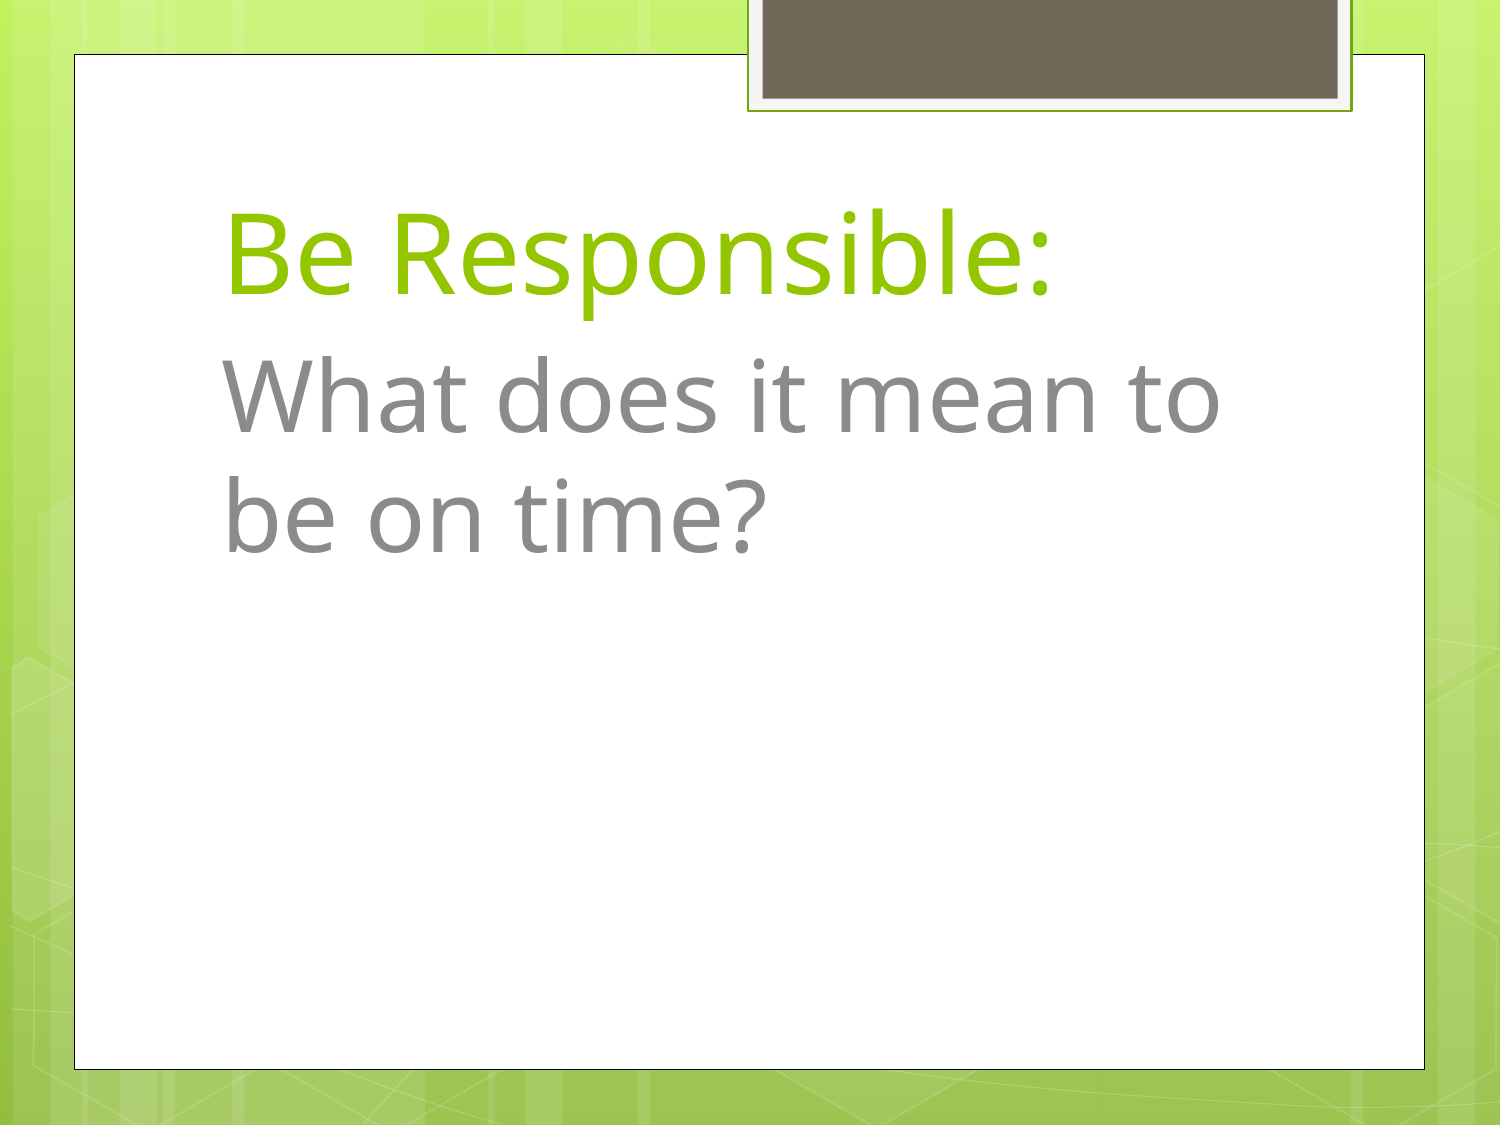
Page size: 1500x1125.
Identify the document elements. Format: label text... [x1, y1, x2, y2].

title Be Responsible: [206, 174, 1296, 324]
list What does it mean to be on time? [206, 324, 1296, 950]
